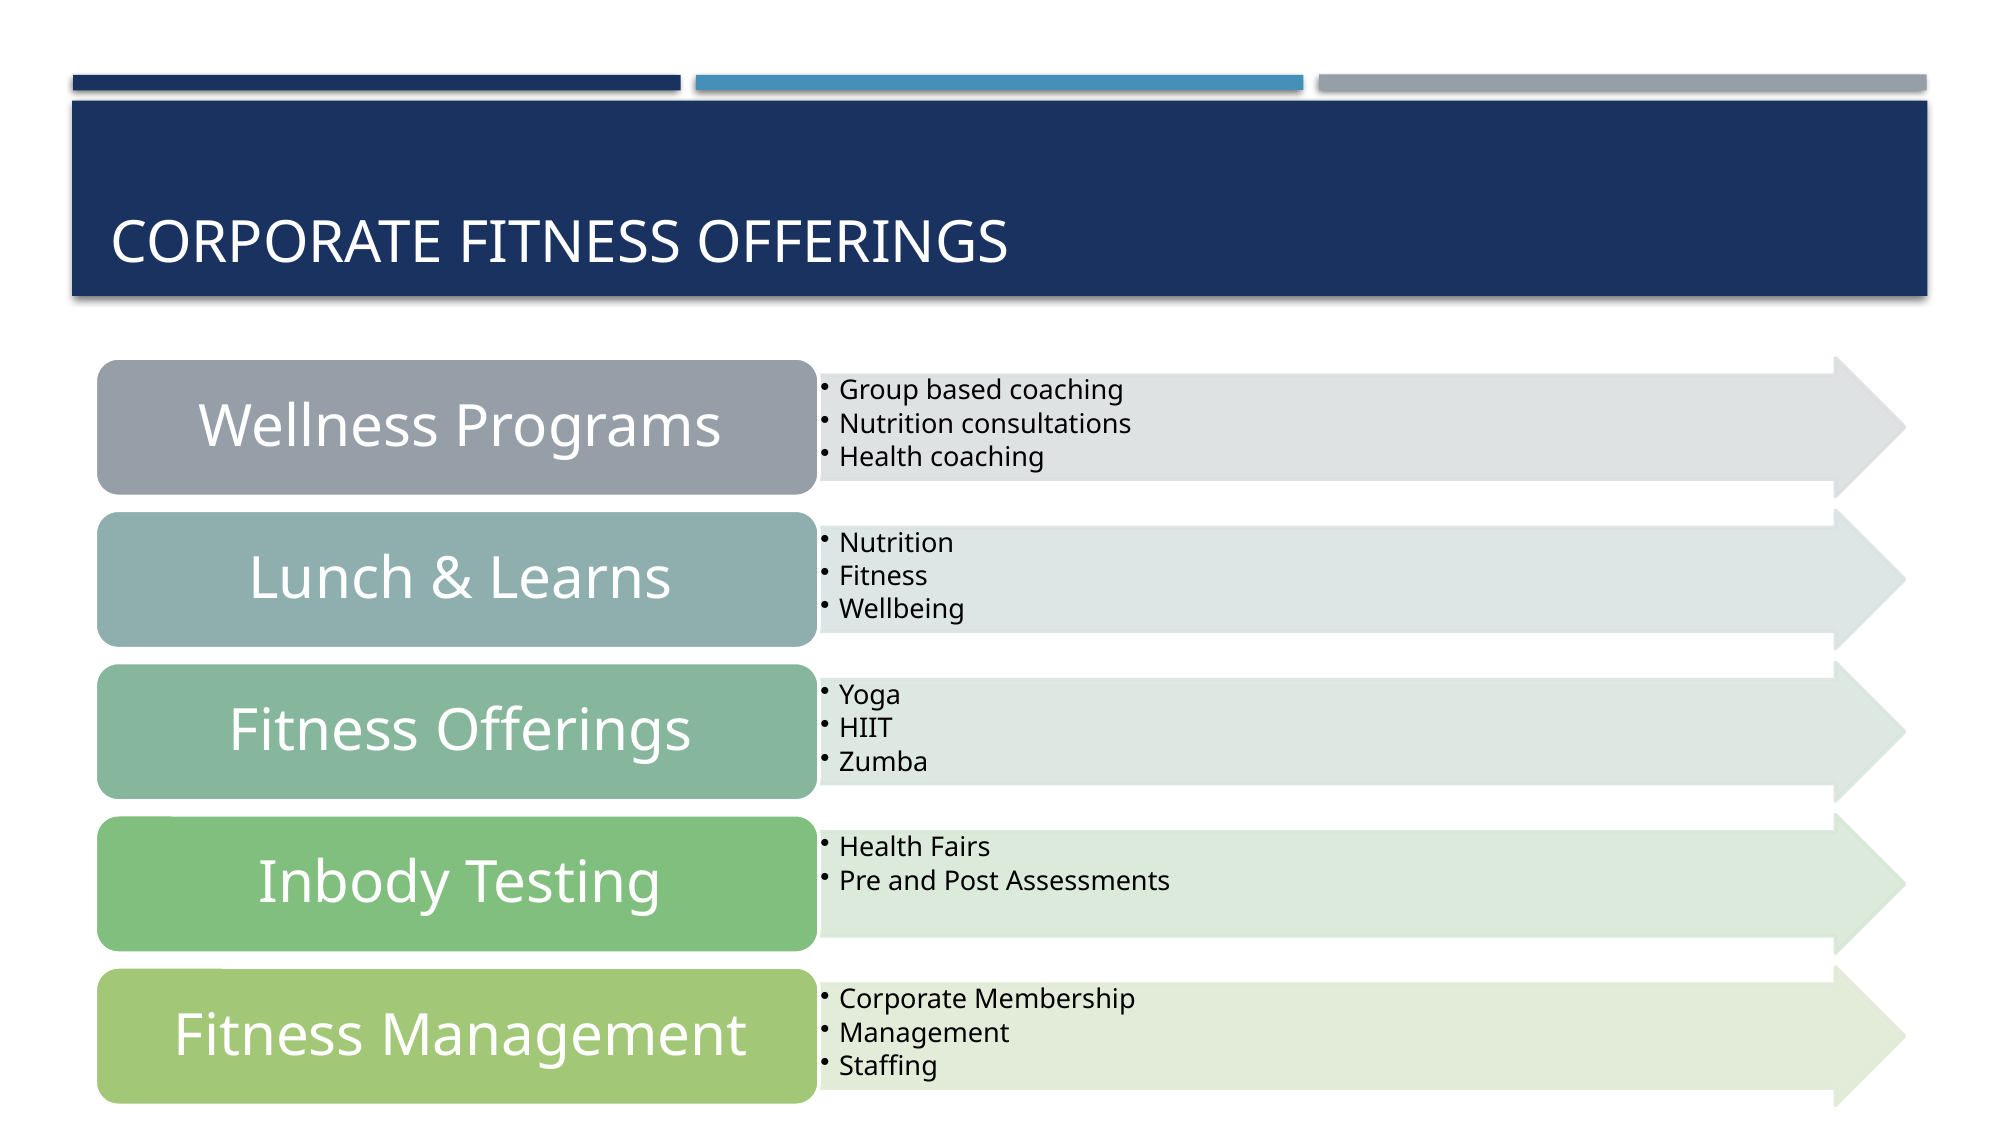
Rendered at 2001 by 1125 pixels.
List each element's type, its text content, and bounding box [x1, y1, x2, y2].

title Corporate fitness offerings [95, 115, 1905, 282]
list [94, 357, 1906, 1107]
